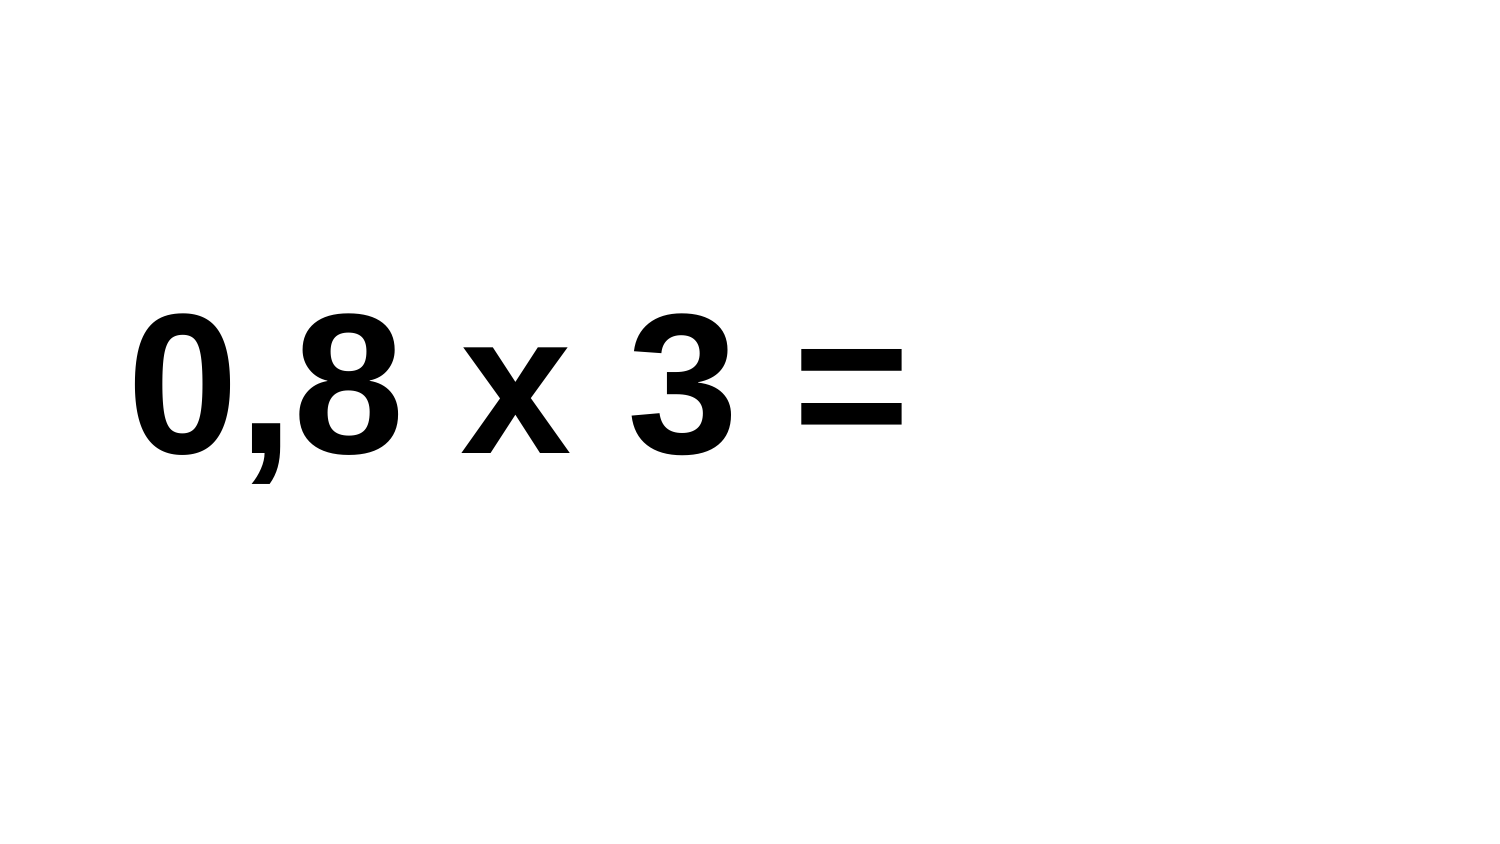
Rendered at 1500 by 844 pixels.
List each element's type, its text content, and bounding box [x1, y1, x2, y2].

text_box 0,8 x 3 = [112, 318, 1388, 509]
